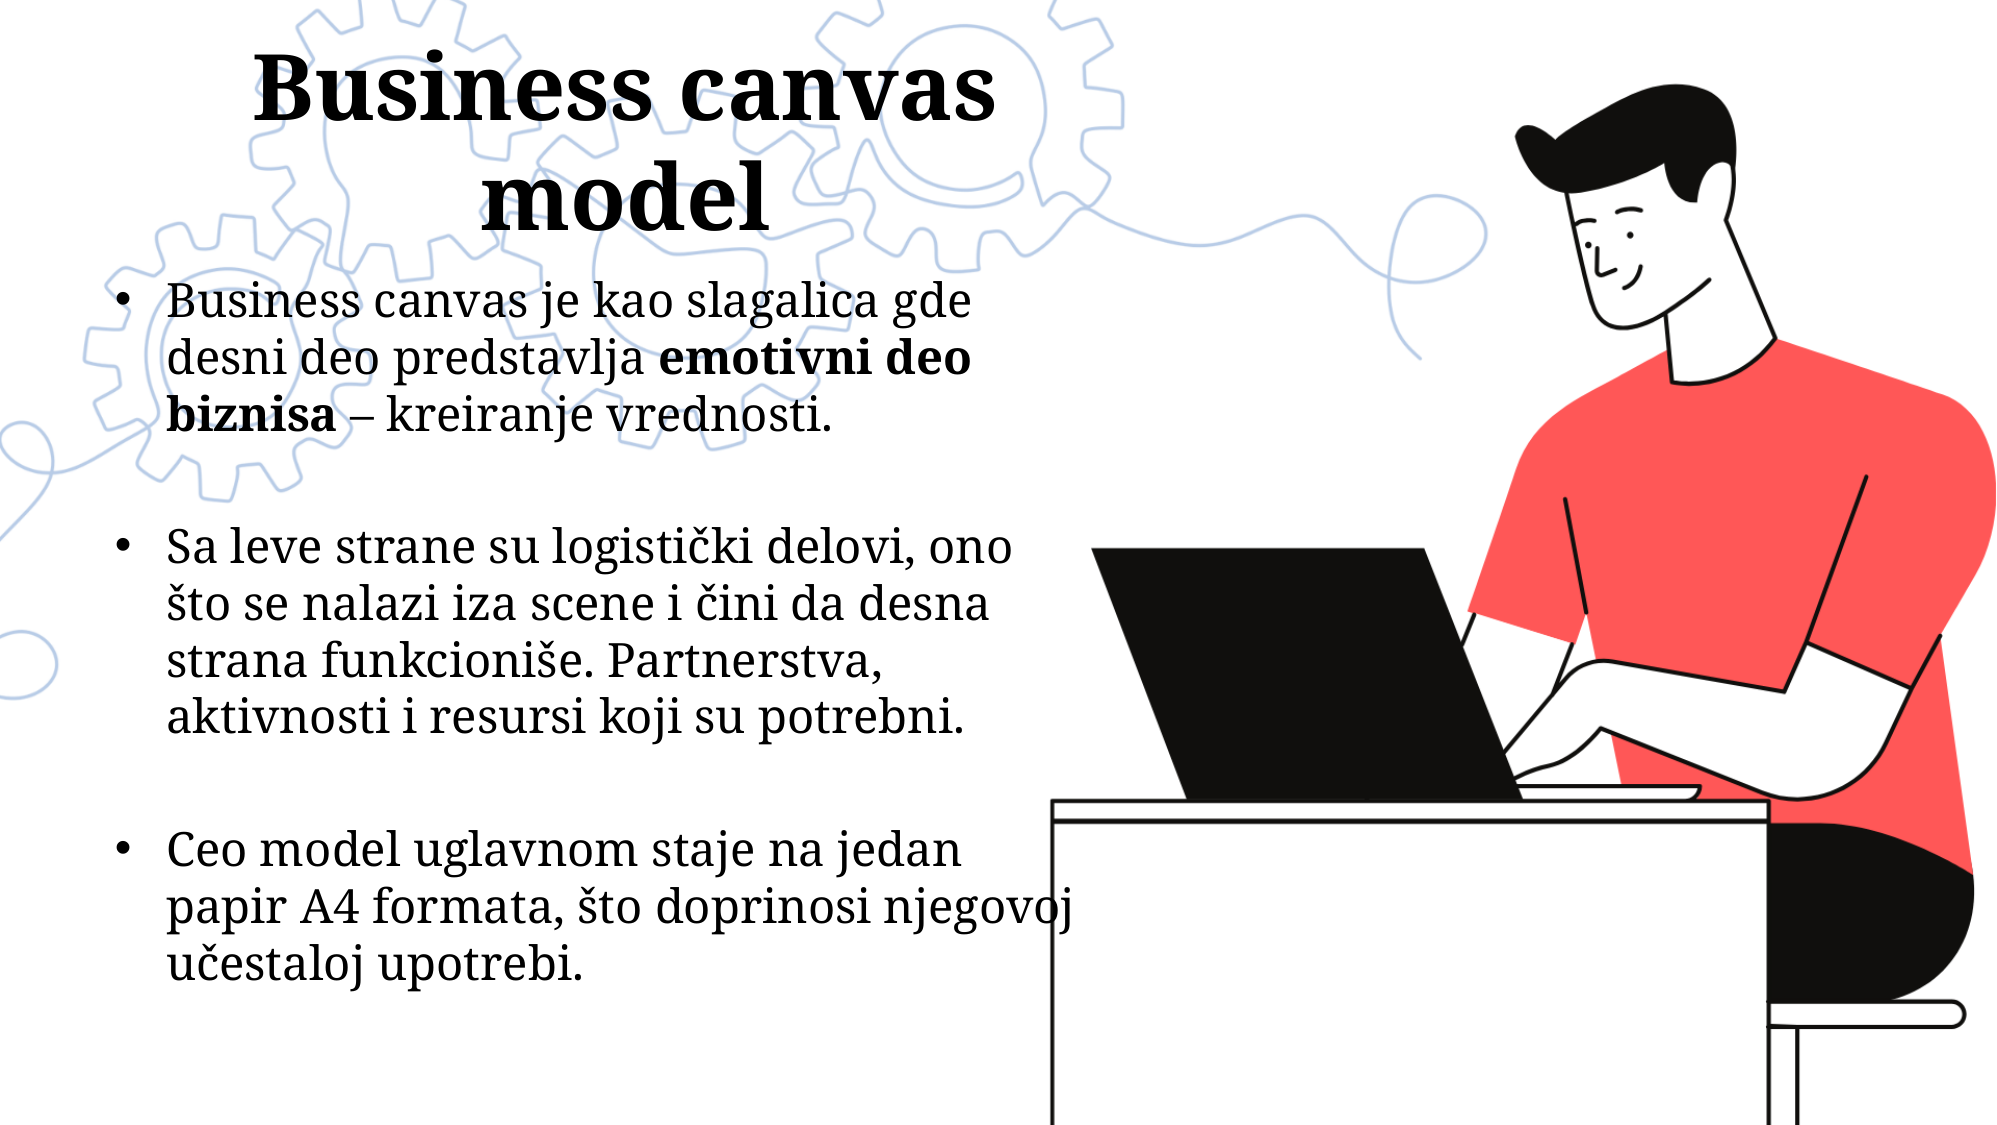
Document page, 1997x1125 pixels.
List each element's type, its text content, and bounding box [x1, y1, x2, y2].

list Business canvas je kao slagalica gde desni deo predstavlja emotivni deo biznisa – kreiranje vrednosti. Sa leve strane su logistički delovi, ono što se nalazi iza scene i čini da desna strana funkcioniše. Partnerstva, aktivnosti i resursi koji su potrebni. Ceo model uglavnom staje na jedan papir A4 formata, što doprinosi njegovoj učestaloj upotrebi. [99, 262, 1093, 1005]
title Business canvas model [99, 45, 1152, 233]
picture [0, 0, 1997, 1125]
